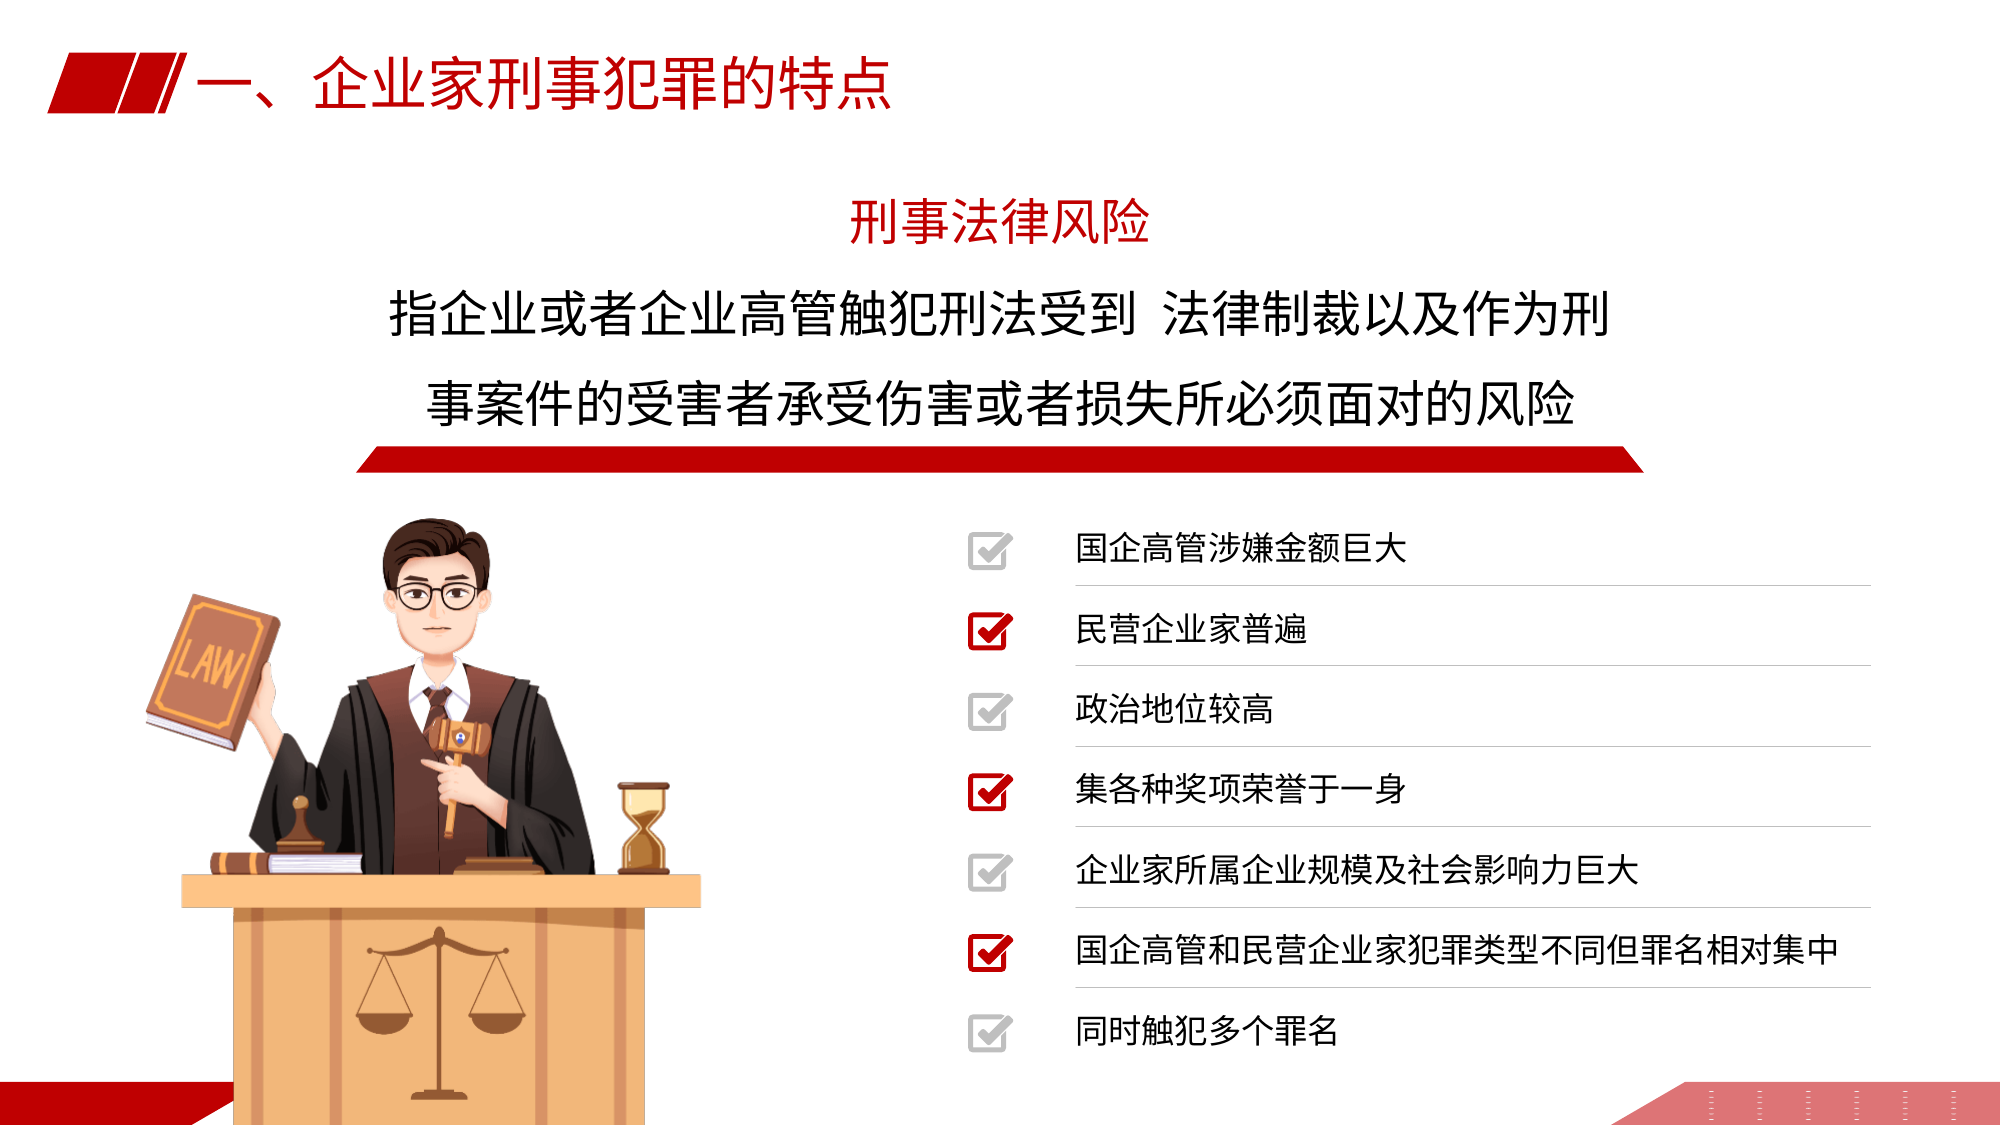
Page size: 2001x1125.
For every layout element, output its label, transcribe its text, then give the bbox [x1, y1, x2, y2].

text_box 一、企业家刑事犯罪的特点 [75, 34, 1014, 138]
text_box [781, 445, 1647, 474]
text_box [968, 520, 1901, 1064]
list 指企业或者企业高管触犯刑法受到 法律制裁以及作为刑事案件的受害者承受伤害或者损失所必须面对的风险 [366, 245, 1634, 457]
picture [97, 441, 781, 1125]
title 刑事法律风险 [767, 191, 1233, 245]
